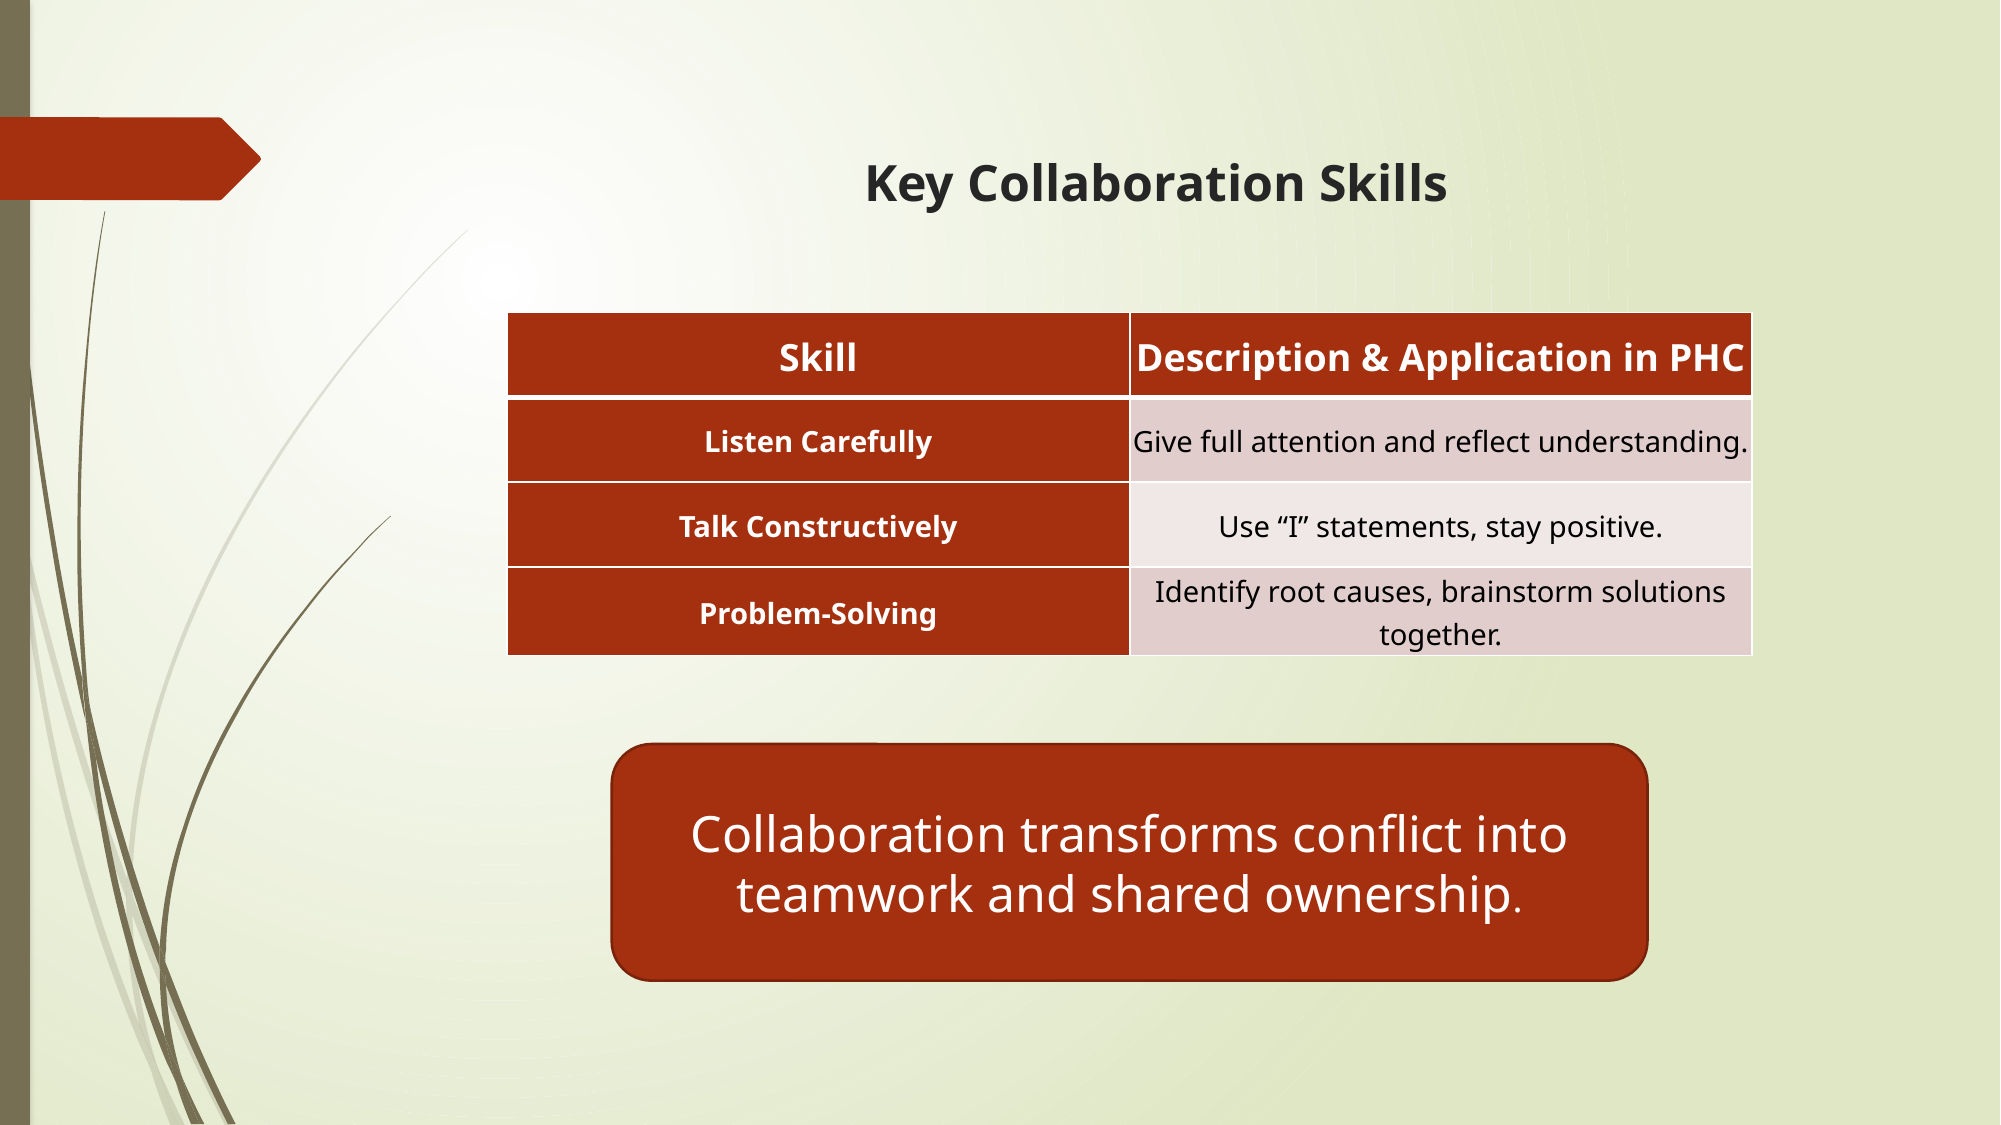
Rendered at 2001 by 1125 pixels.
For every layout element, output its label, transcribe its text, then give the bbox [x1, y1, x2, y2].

table_cell Problem-Solving [508, 568, 1129, 655]
text_box Collaboration transforms conflict into teamwork and shared ownership. [610, 742, 1649, 982]
table_cell Give full attention and reflect understanding. [1131, 400, 1751, 481]
table_header Skill [508, 313, 1129, 395]
table_header Description & Application in PHC [1131, 313, 1751, 395]
table_cell Listen Carefully [508, 400, 1129, 481]
title Key Collaboration Skills [425, 144, 1888, 313]
table_cell Identify root causes, brainstorm solutions together. [1131, 568, 1751, 655]
table_cell Use “I” statements, stay positive. [1131, 483, 1751, 566]
table_cell Talk Constructively [508, 483, 1129, 566]
